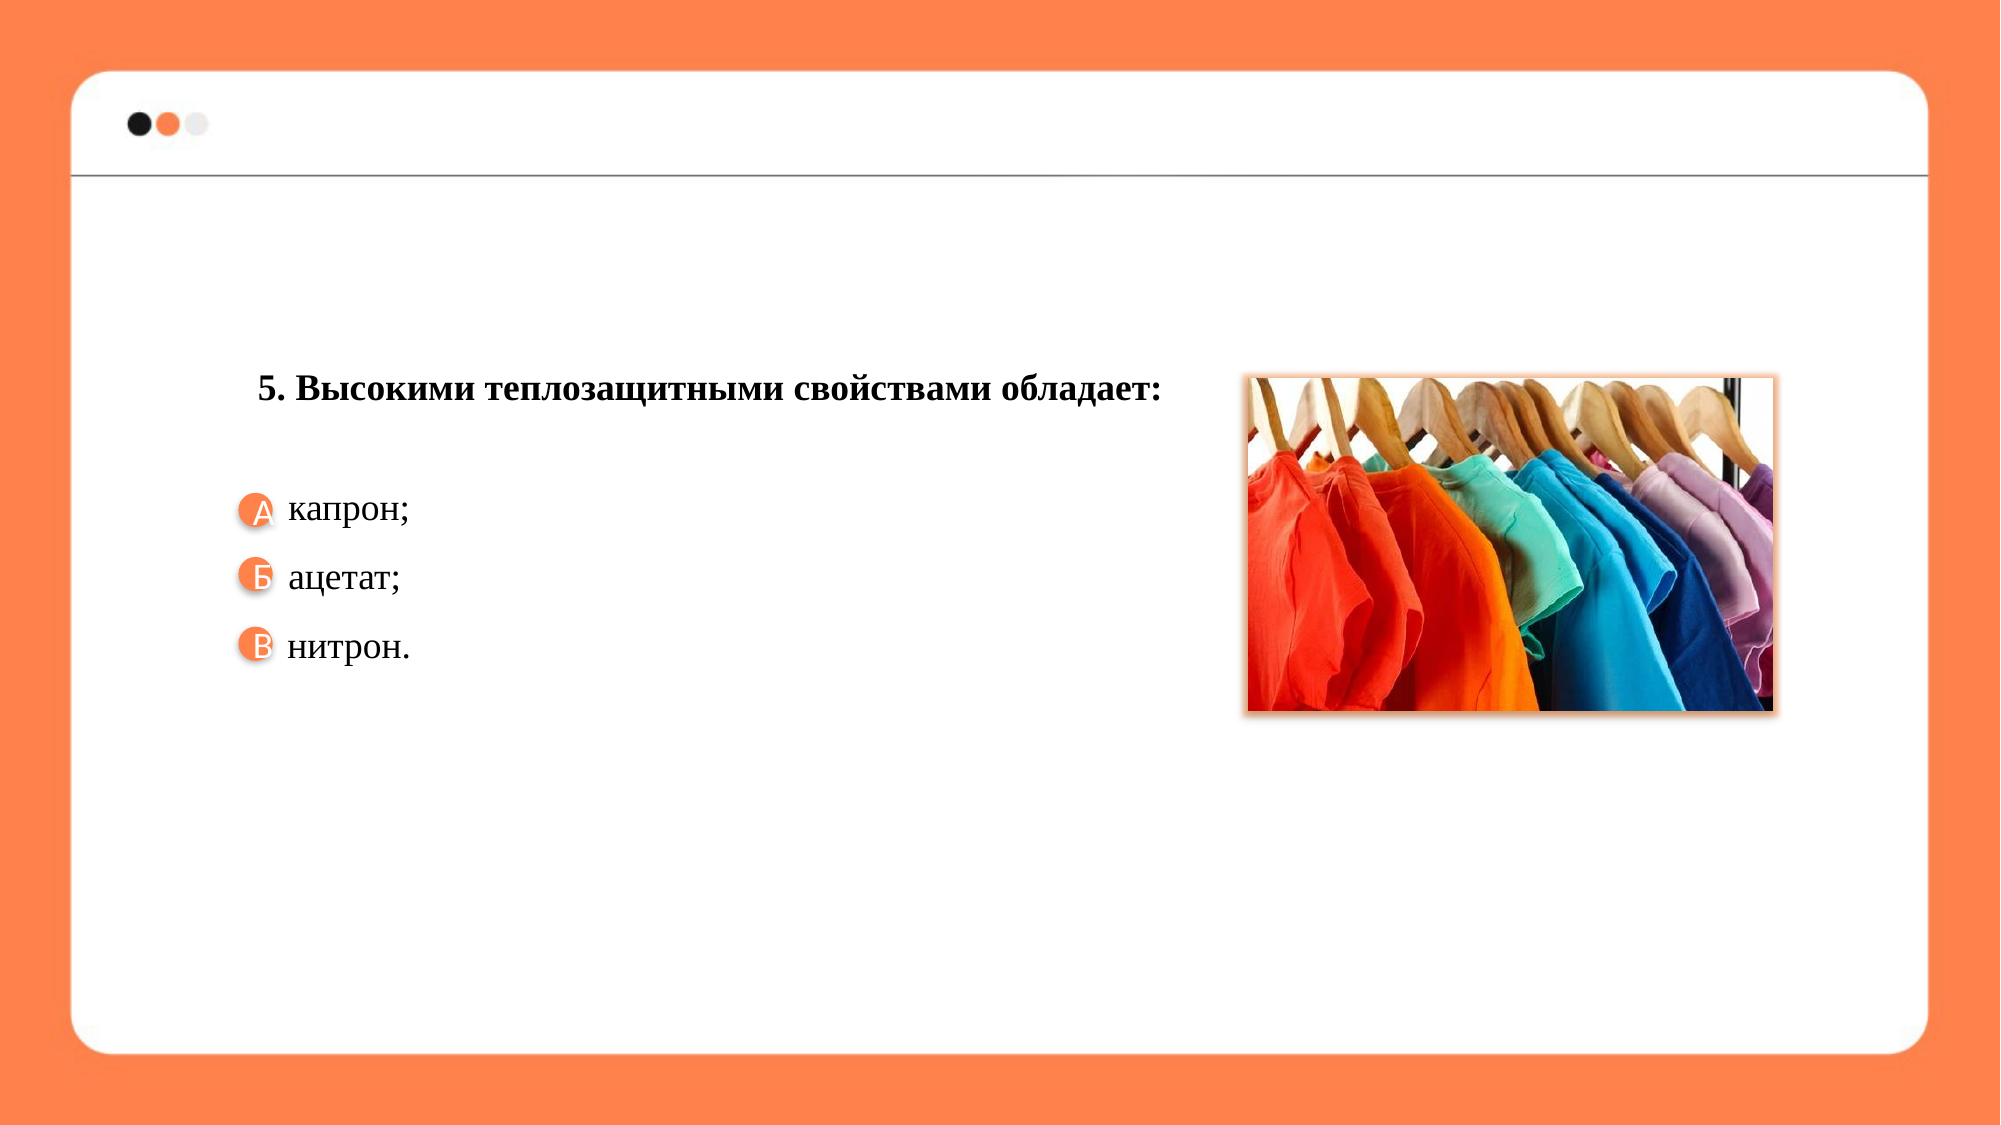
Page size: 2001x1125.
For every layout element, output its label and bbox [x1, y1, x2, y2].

text_box [238, 613, 1248, 674]
text_box [238, 544, 417, 606]
text_box [238, 475, 426, 537]
picture [0, 0, 2000, 1125]
